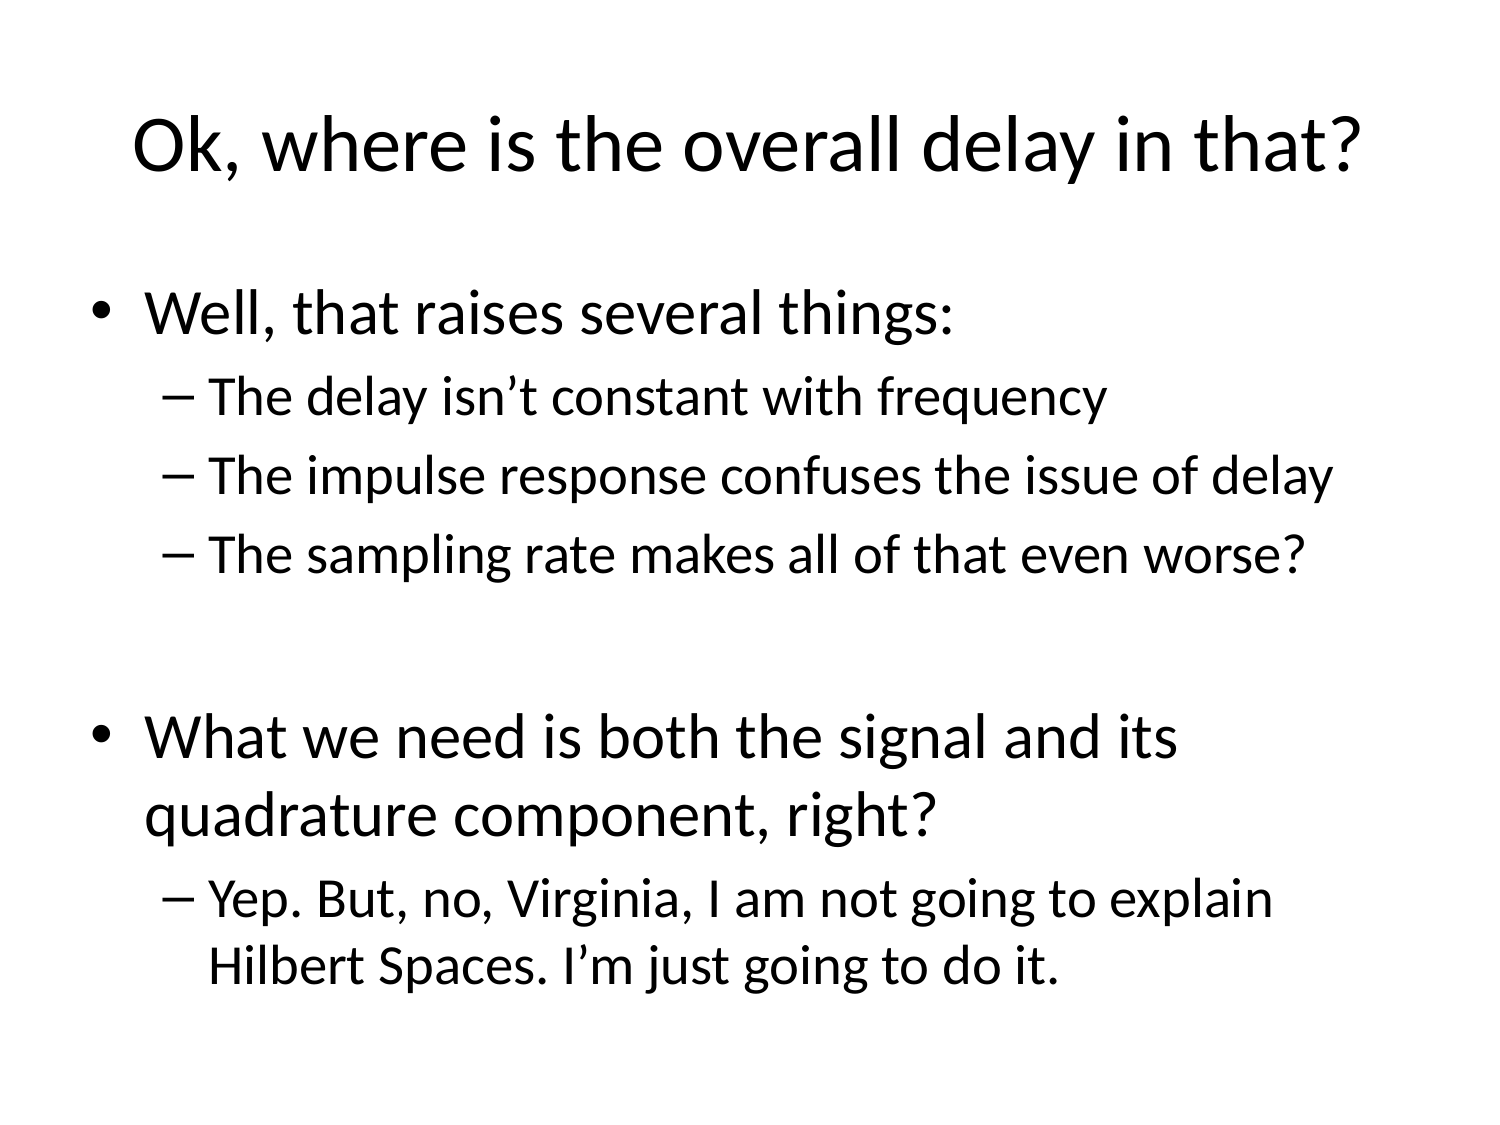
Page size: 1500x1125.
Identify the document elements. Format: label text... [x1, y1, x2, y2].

list Well, that raises several things: The delay isn’t constant with frequency The impulse response confuses the issue of delay The sampling rate makes all of that even worse? What we need is both the signal and its quadrature component, right? Yep. But, no, Virginia, I am not going to explain Hilbert Spaces. I’m just going to do it. [75, 262, 1425, 1005]
title Ok, where is the overall delay in that? [75, 45, 1425, 233]
